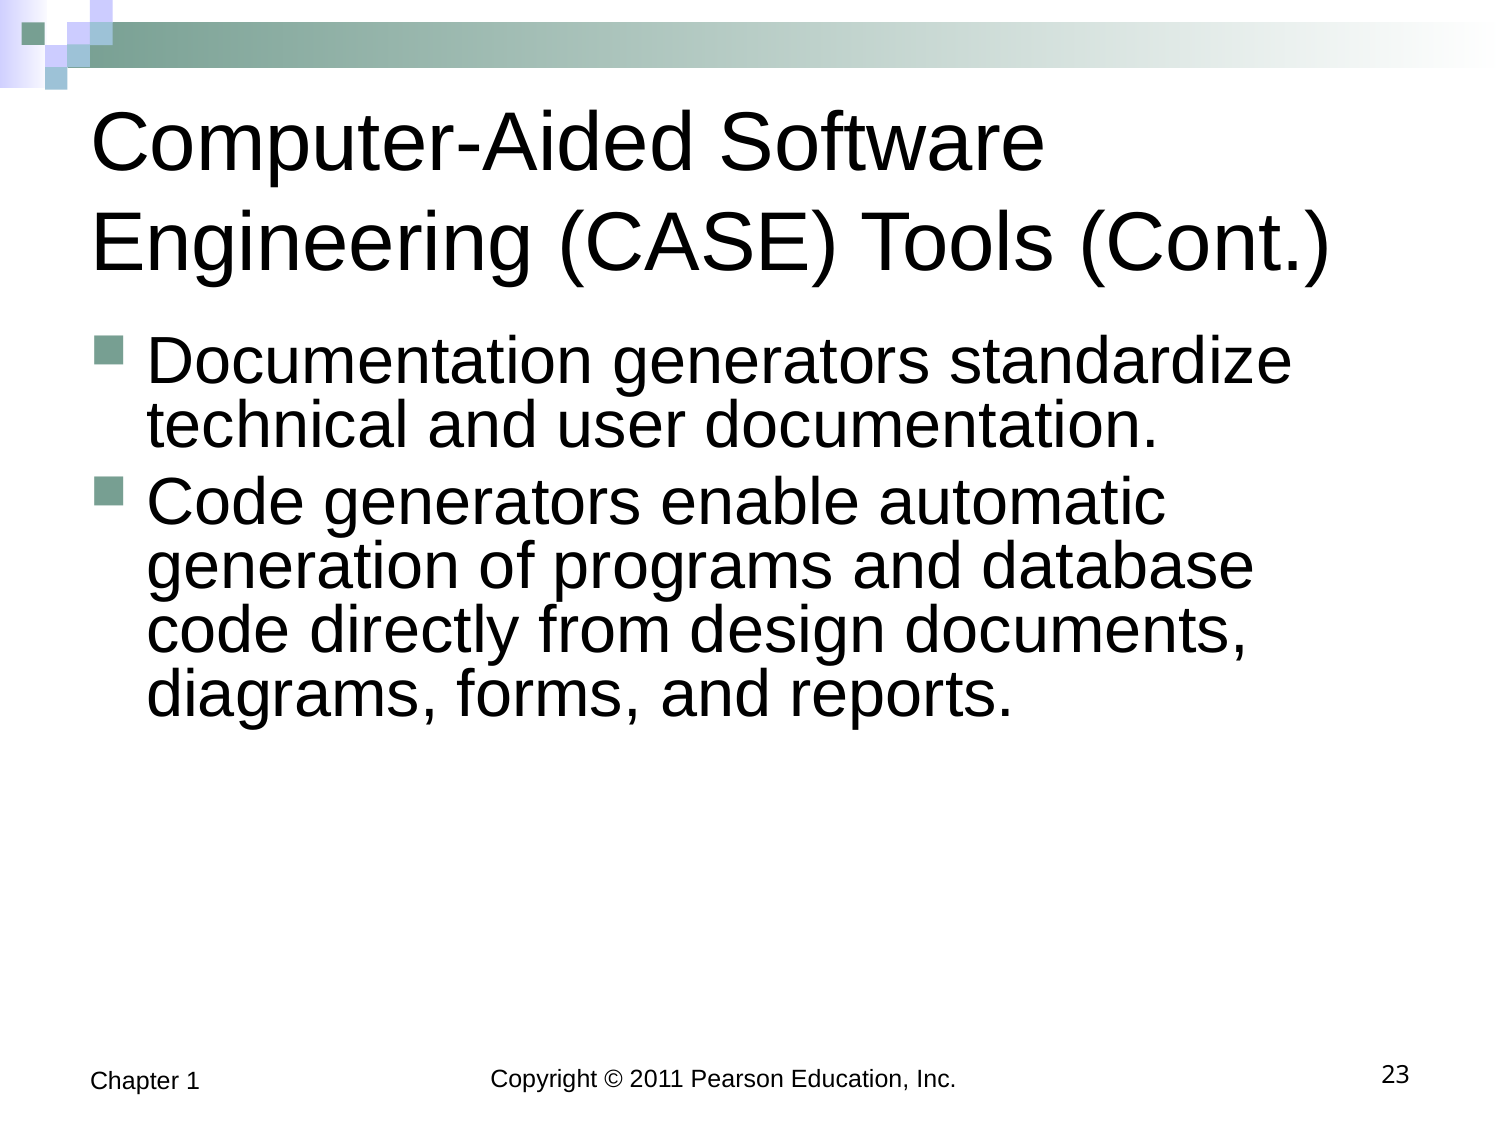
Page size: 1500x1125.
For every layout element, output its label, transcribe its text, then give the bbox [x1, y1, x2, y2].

slide_number 23 [1074, 1024, 1426, 1101]
list Documentation generators standardize technical and user documentation. Code generators enable automatic generation of programs and database code directly from design documents, diagrams, forms, and reports. [75, 324, 1425, 963]
footer Copyright © 2011 Pearson Education, Inc. [426, 1024, 1074, 1101]
slide_number Chapter 1 [74, 1024, 426, 1103]
title Computer-Aided Software Engineering (CASE) Tools (Cont.) [75, 75, 1425, 300]
